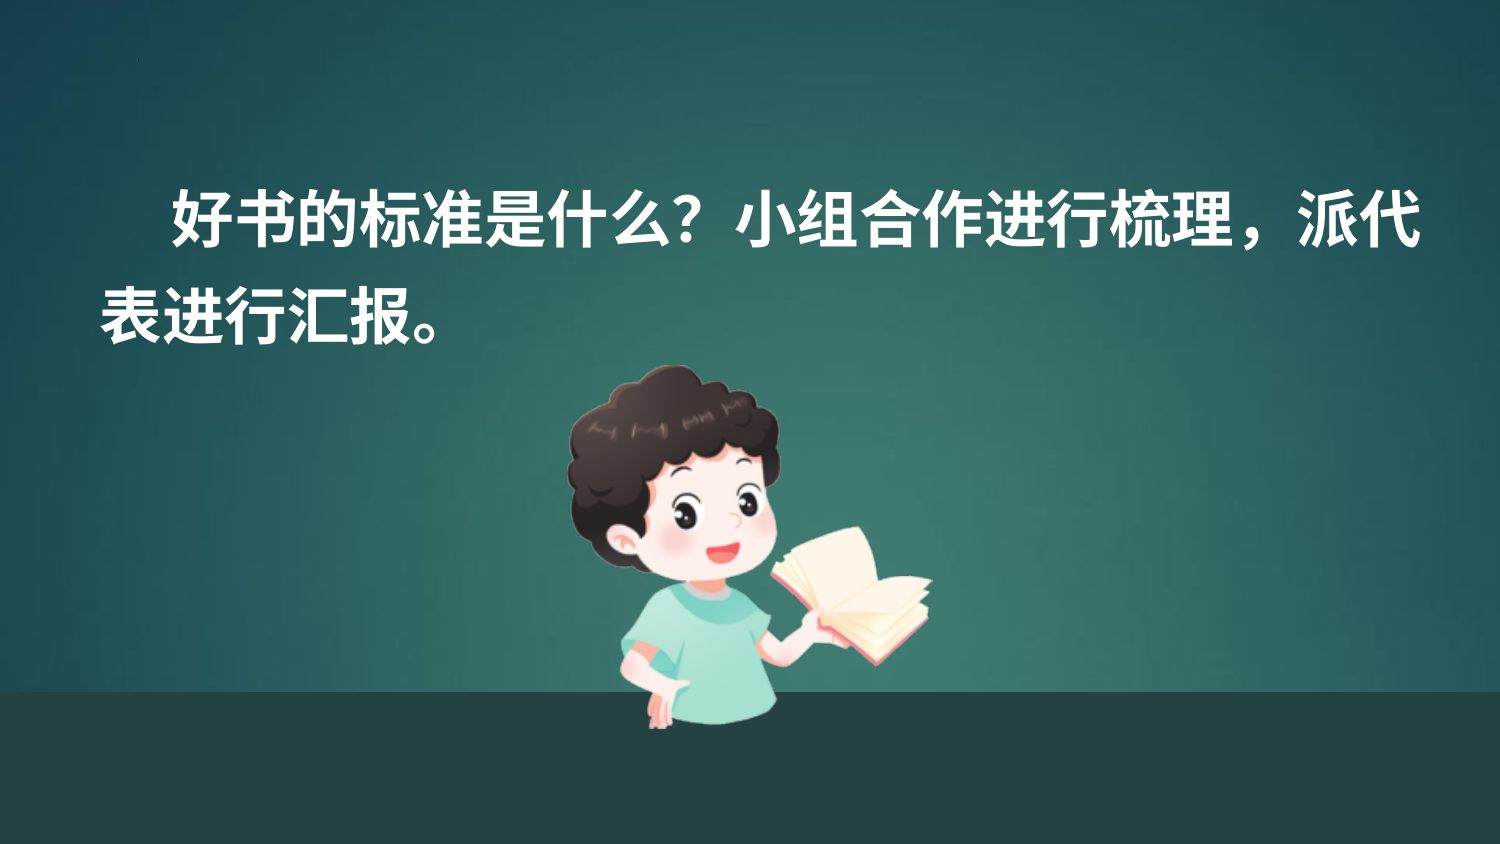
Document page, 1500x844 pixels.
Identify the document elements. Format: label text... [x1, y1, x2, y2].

text_box 好书的标准是什么？小组合作进行梳理，派代表进行汇报。 [88, 152, 1442, 358]
picture [0, 0, 1500, 844]
